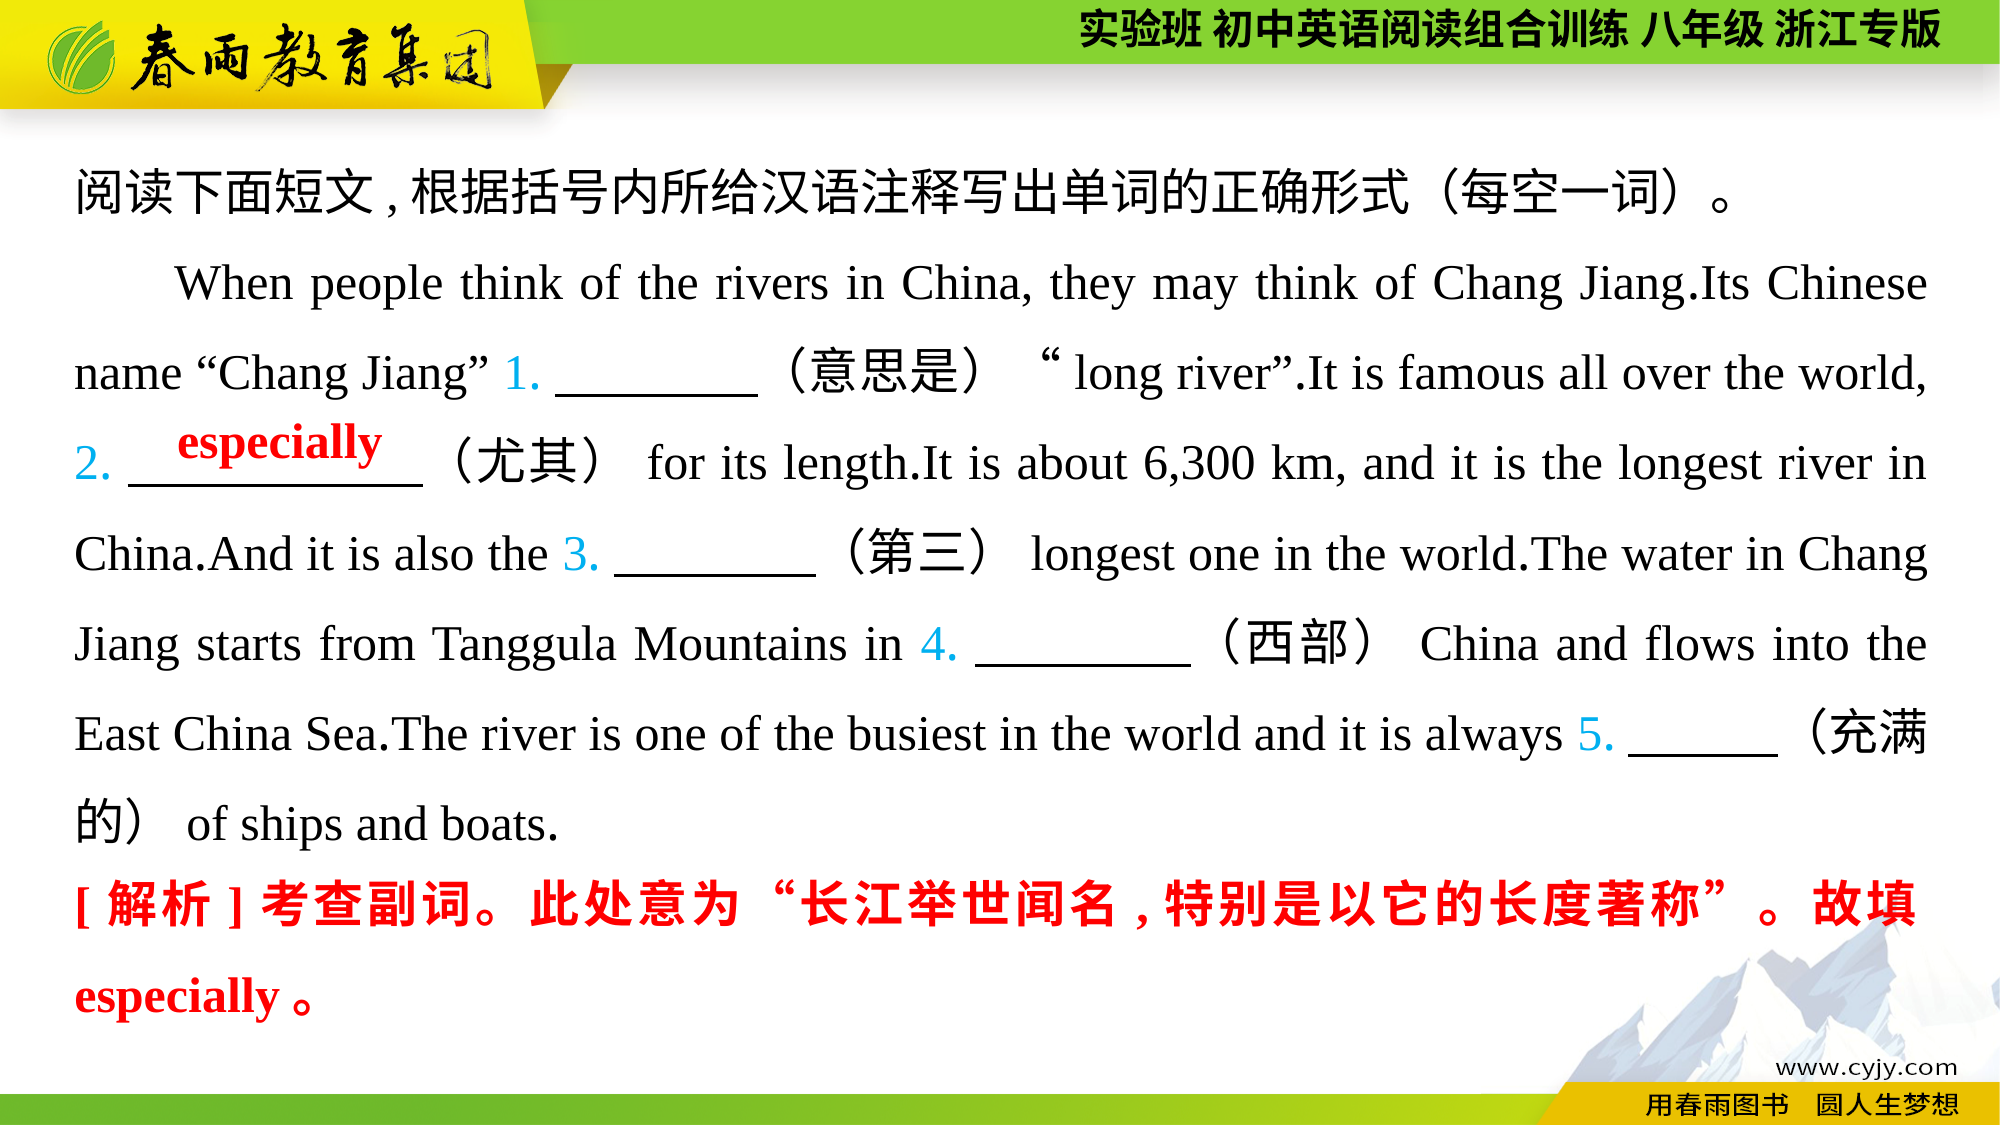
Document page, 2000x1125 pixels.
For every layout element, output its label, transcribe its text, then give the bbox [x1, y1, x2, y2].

text_box especially [162, 401, 398, 477]
list 阅读下面短文,根据括号内所给汉语注释写出单词的正确形式（每空一词）。 When people think of the rivers in China, they may think of Chang Jiang.Its Chinese name “Chang Jiang” 1. （意思是）“long river”.It is famous all over the world, 2. （尤其）for its length.It is about 6,300 km, and it is the longest river in China.And it is also the 3. （第三）longest one in the world.The water in Chang Jiang starts from Tanggula Mountains in 4. （西部）China and flows into the East China Sea.The river is one of the busiest in the world and it is always 5. （充满的）of ships and boats. [59, 122, 1944, 865]
picture [0, 0, 2000, 1125]
text_box [解析]考查副词。此处意为“长江举世闻名,特别是以它的长度著称”。故填especially。 [59, 865, 1944, 1030]
